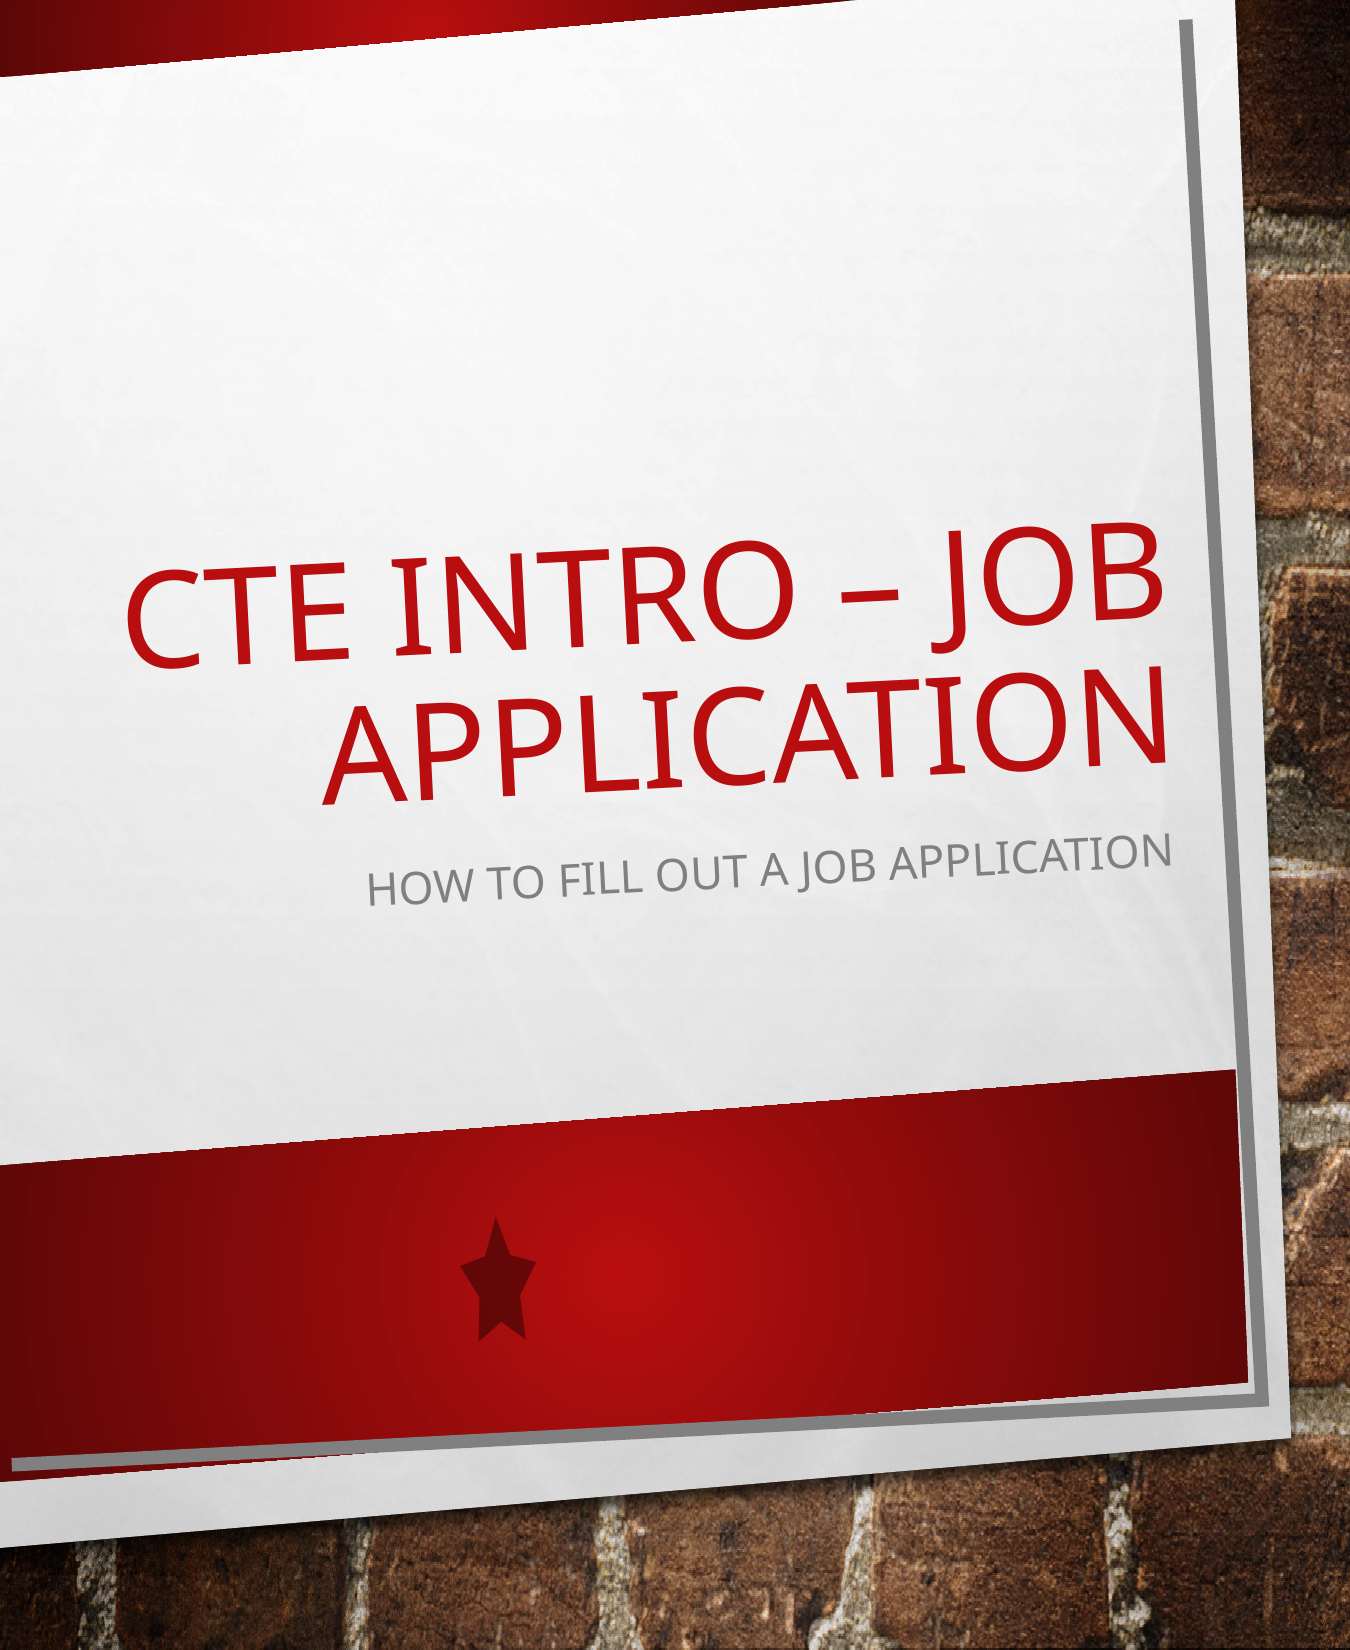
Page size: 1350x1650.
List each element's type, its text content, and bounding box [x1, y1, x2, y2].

title CTE Intro – Job Application [50, 132, 1196, 856]
subtitle How to Fill Out a Job Application [79, 800, 1194, 991]
picture [0, 0, 1350, 1650]
